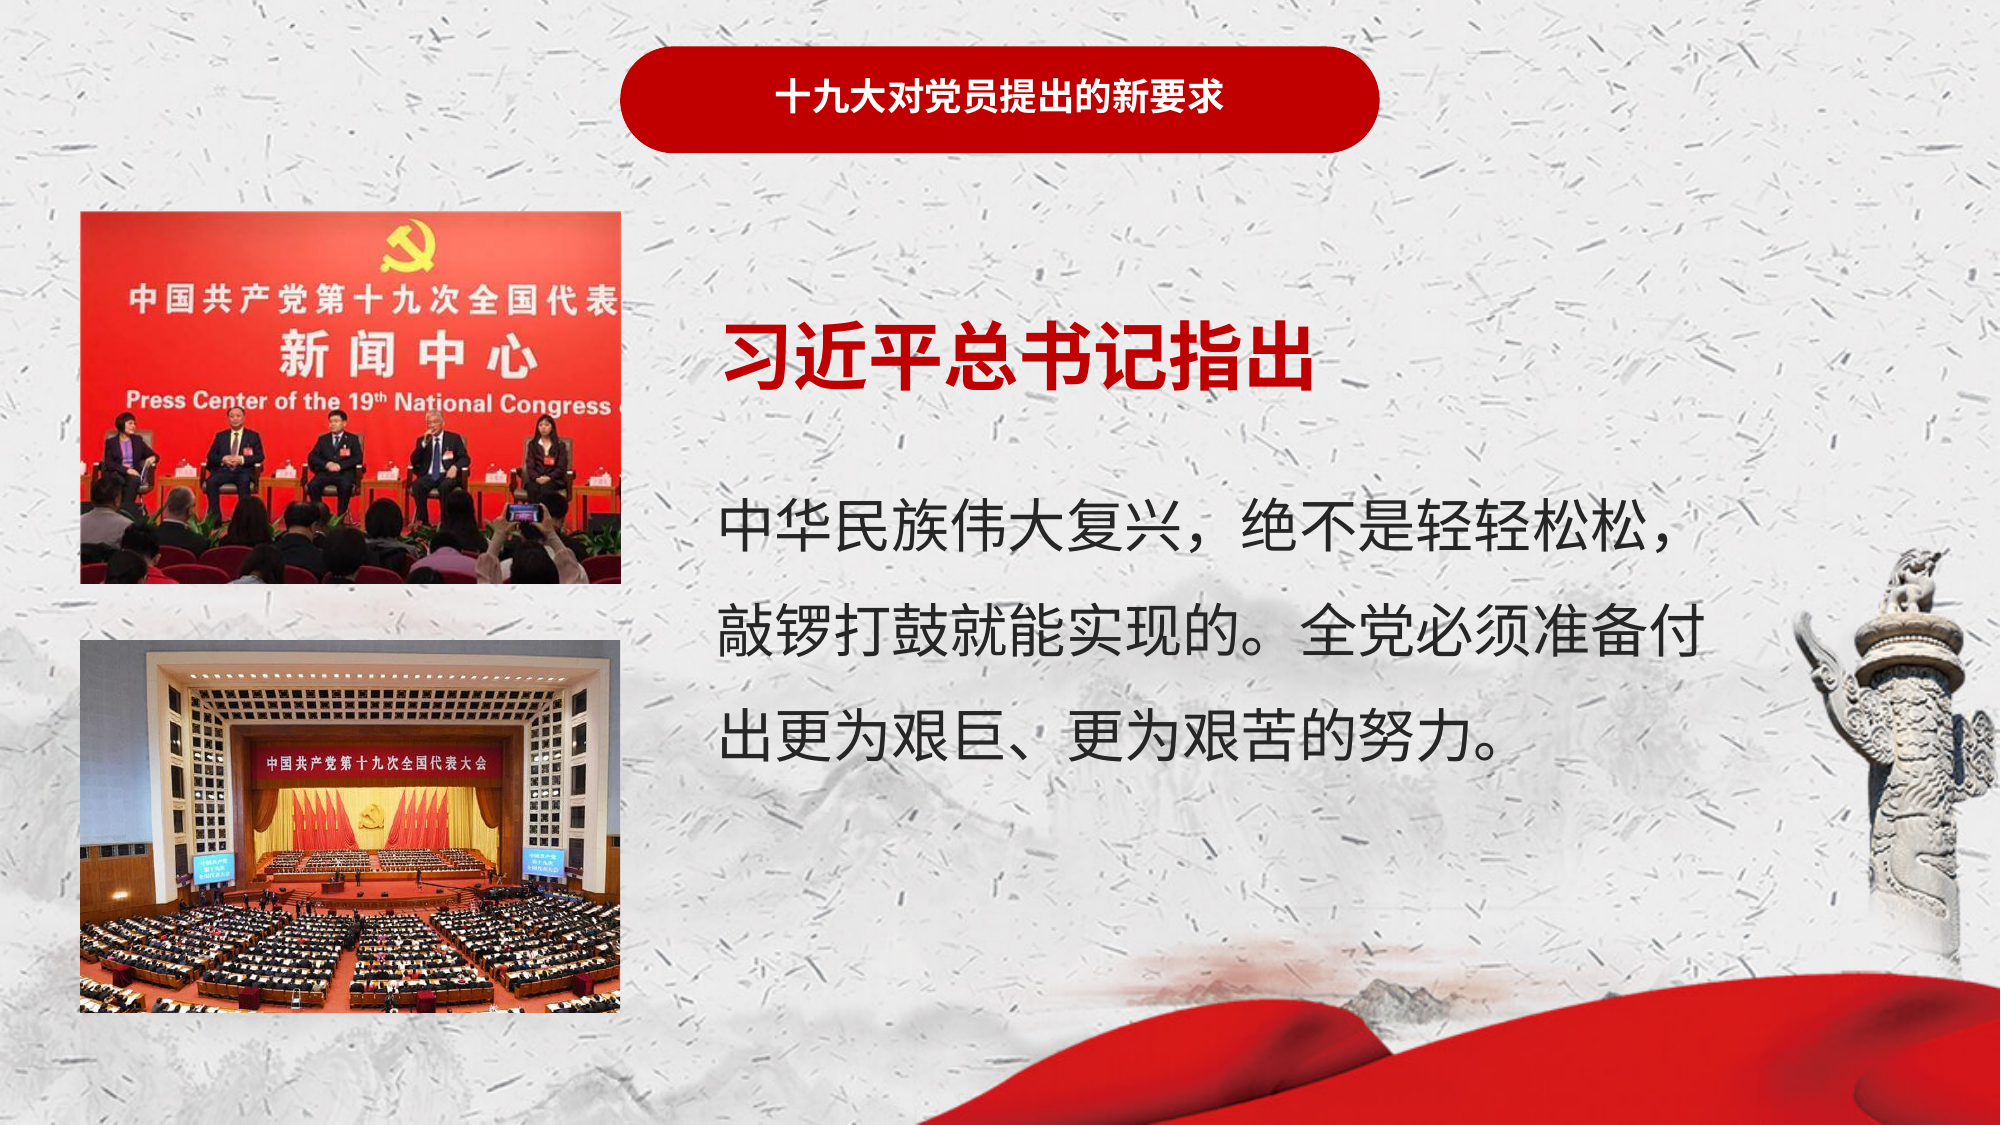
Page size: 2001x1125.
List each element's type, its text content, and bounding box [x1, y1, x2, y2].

text_box 习近平总书记指出 [656, 279, 1380, 431]
text_box 中华民族伟大复兴，绝不是轻轻松松，敲锣打鼓就能实现的。全党必须准备付出更为艰巨、更为艰苦的努力。 [553, 498, 1732, 726]
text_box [620, 42, 1380, 154]
picture [0, 0, 2000, 1125]
